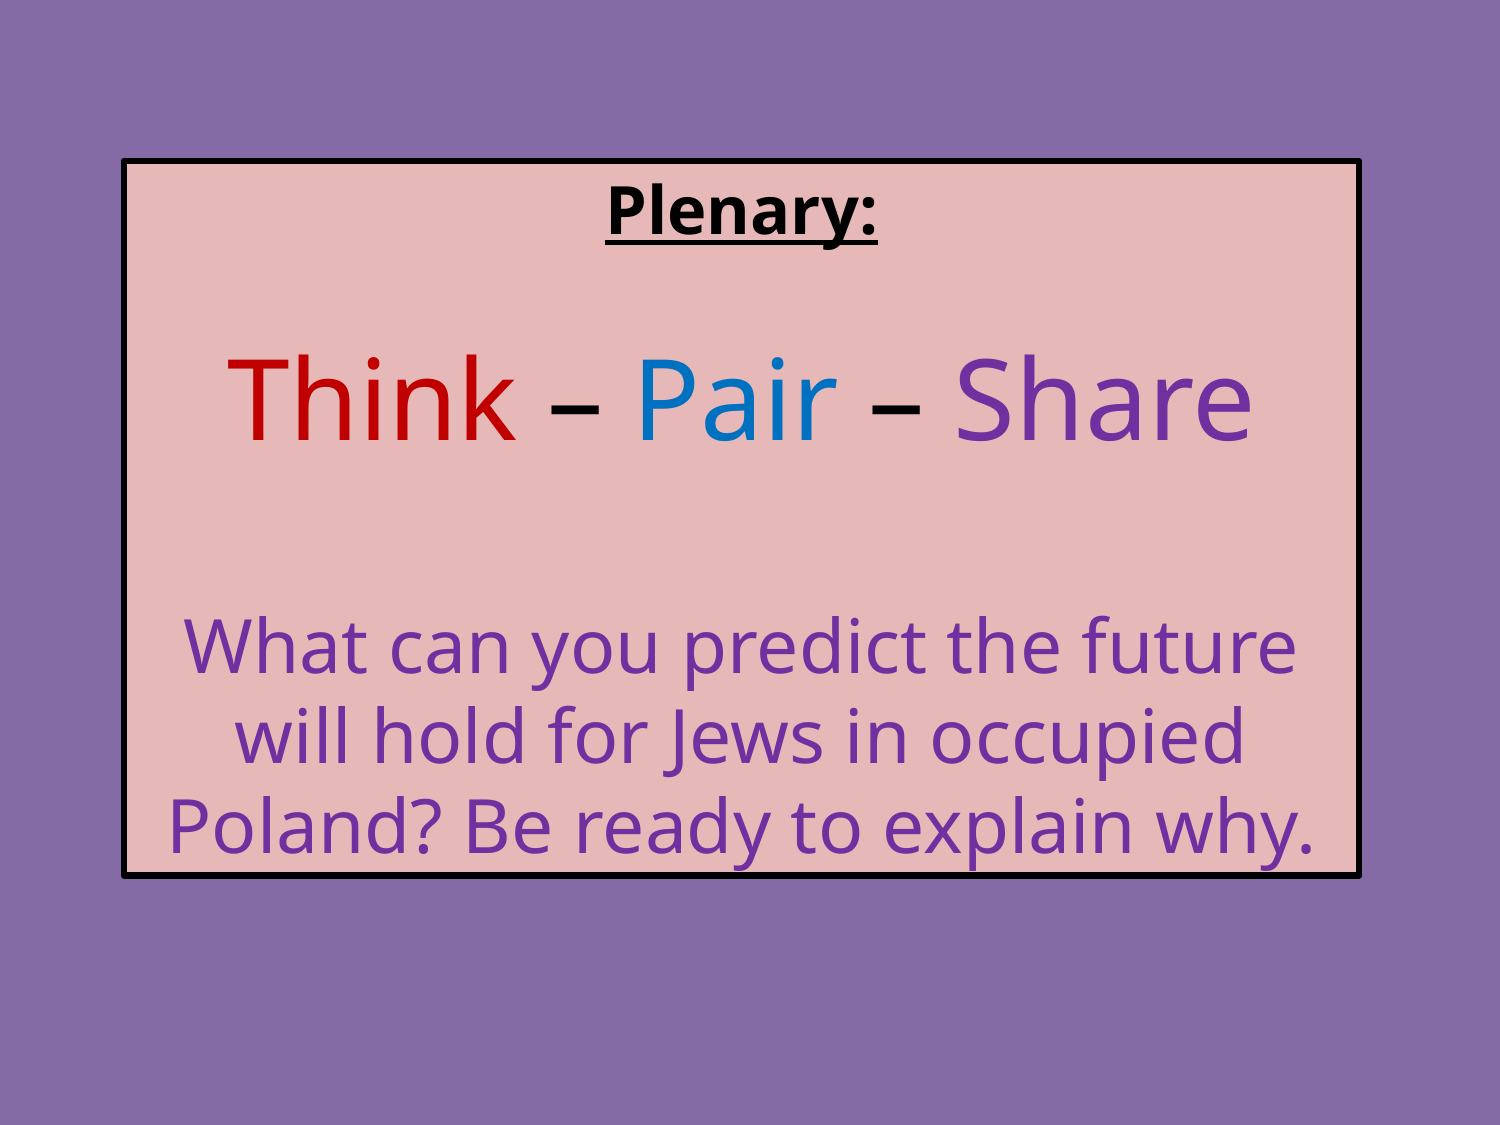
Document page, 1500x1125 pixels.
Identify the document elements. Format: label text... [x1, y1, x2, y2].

text_box Plenary: Think – Pair – Share What can you predict the future will hold for Jews in occupied Poland? Be ready to explain why. [123, 160, 1360, 876]
